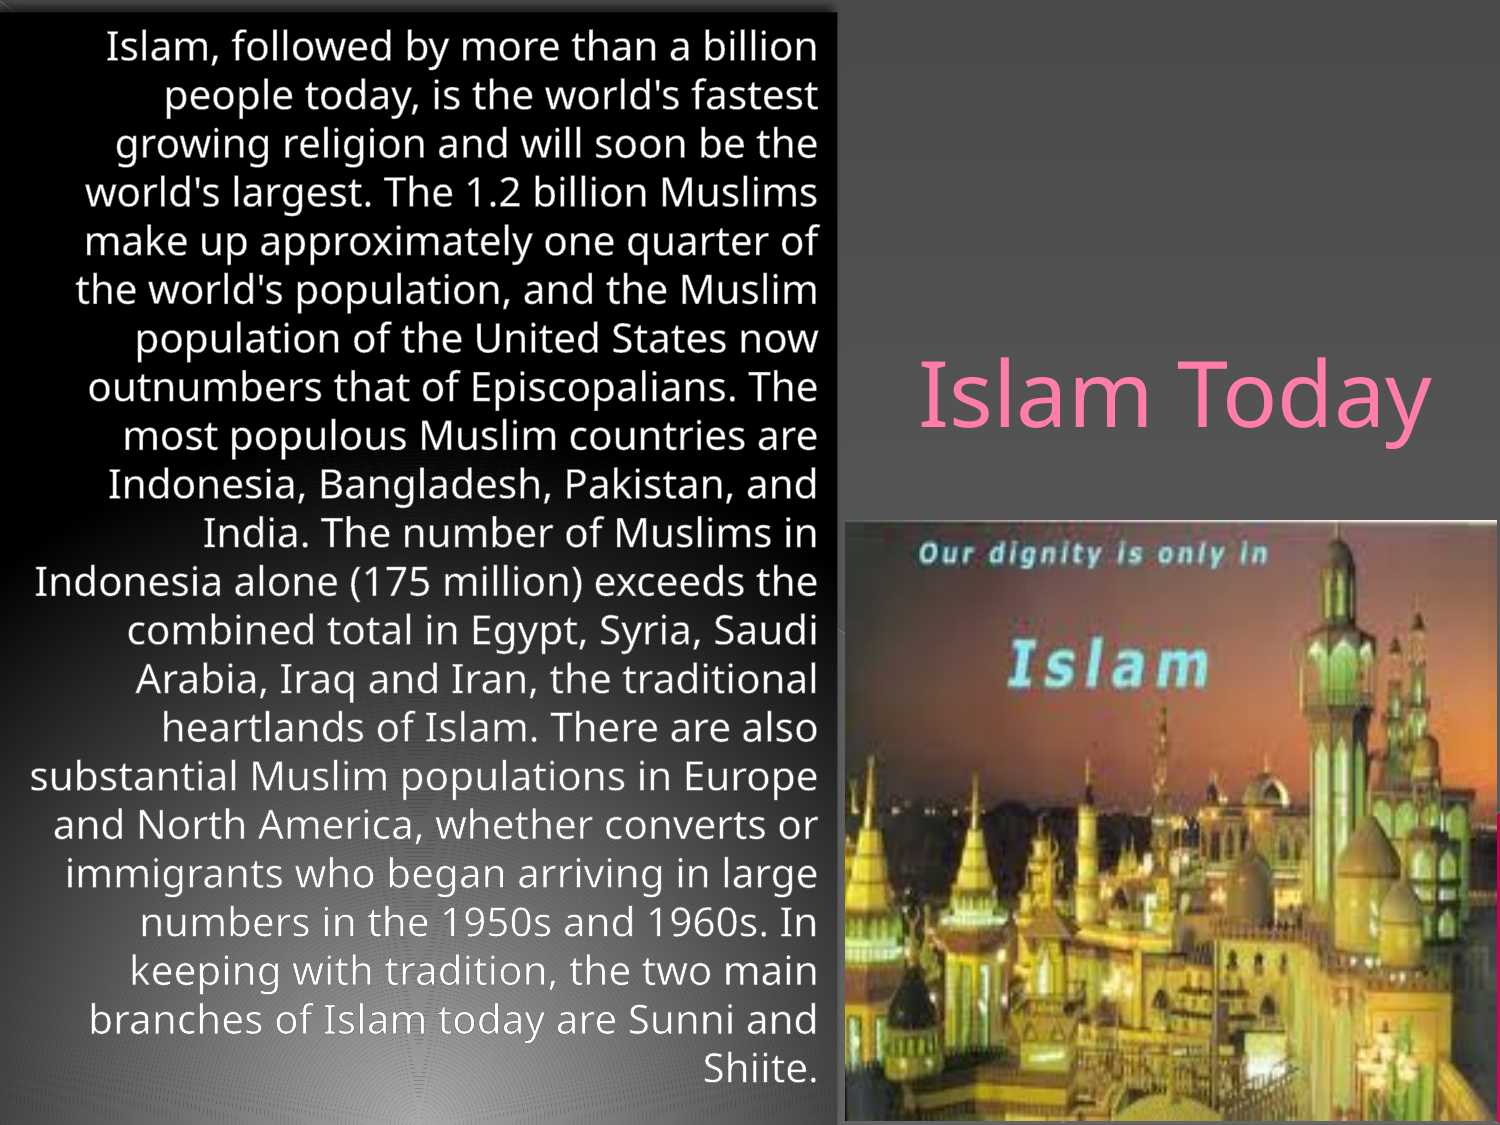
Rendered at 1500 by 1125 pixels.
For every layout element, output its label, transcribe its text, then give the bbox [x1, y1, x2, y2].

title Islam Today [841, 212, 1448, 454]
picture [845, 520, 1497, 1121]
subtitle Islam, followed by more than a billion people today, is the world's fastest growing religion and will soon be the world's largest. The 1.2 billion Muslims make up approximately one quarter of the world's population, and the Muslim population of the United States now outnumbers that of Episcopalians. The most populous Muslim countries are Indonesia, Bangladesh, Pakistan, and India. The number of Muslims in Indonesia alone (175 million) exceeds the combined total in Egypt, Syria, Saudi Arabia, Iraq and Iran, the traditional heartlands of Islam. There are also substantial Muslim populations in Europe and North America, whether converts or immigrants who began arriving in large numbers in the 1950s and 1960s. In keeping with tradition, the two main branches of Islam today are Sunni and Shiite. [0, 12, 838, 1125]
